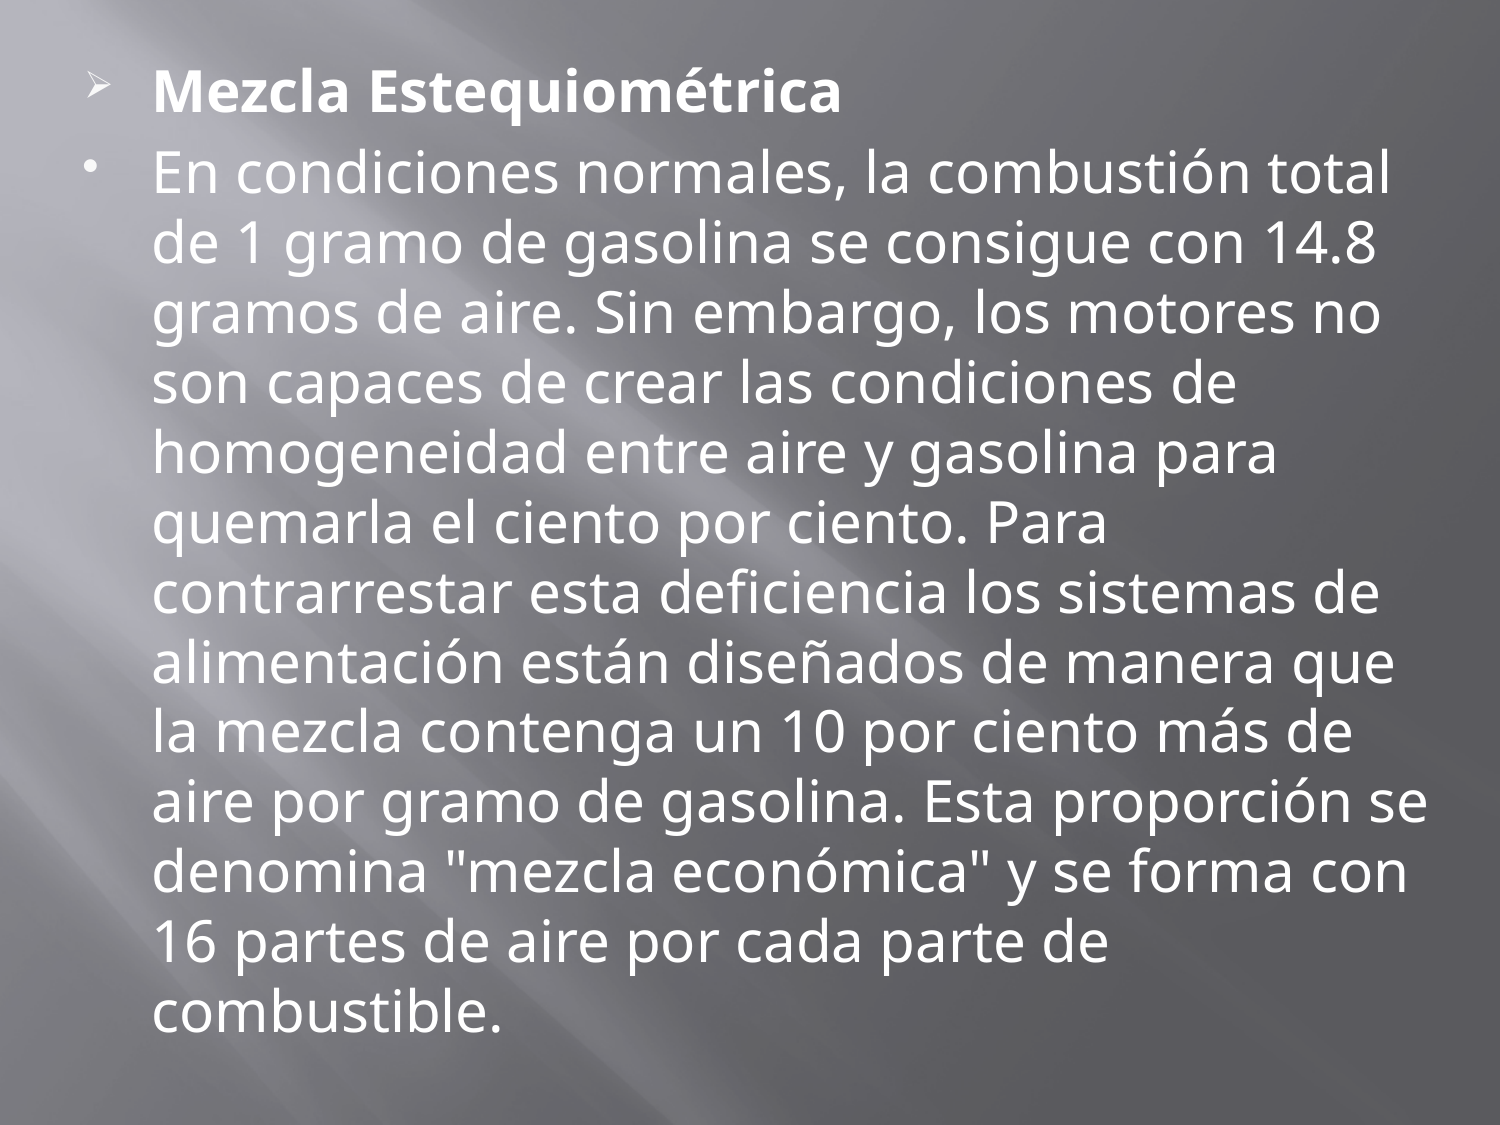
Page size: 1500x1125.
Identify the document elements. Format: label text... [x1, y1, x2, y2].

list Mezcla Estequiométrica En condiciones normales, la combustión total de 1 gramo de gasolina se consigue con 14.8 gramos de aire. Sin embargo, los motores no son capaces de crear las condiciones de homogeneidad entre aire y gasolina para quemarla el ciento por ciento. Para contrarrestar esta deficiencia los sistemas de alimentación están diseñados de manera que la mezcla contenga un 10 por ciento más de aire por gramo de gasolina. Esta proporción se denomina "mezcla económica" y se forma con 16 partes de aire por cada parte de combustible. [46, 46, 1465, 1090]
